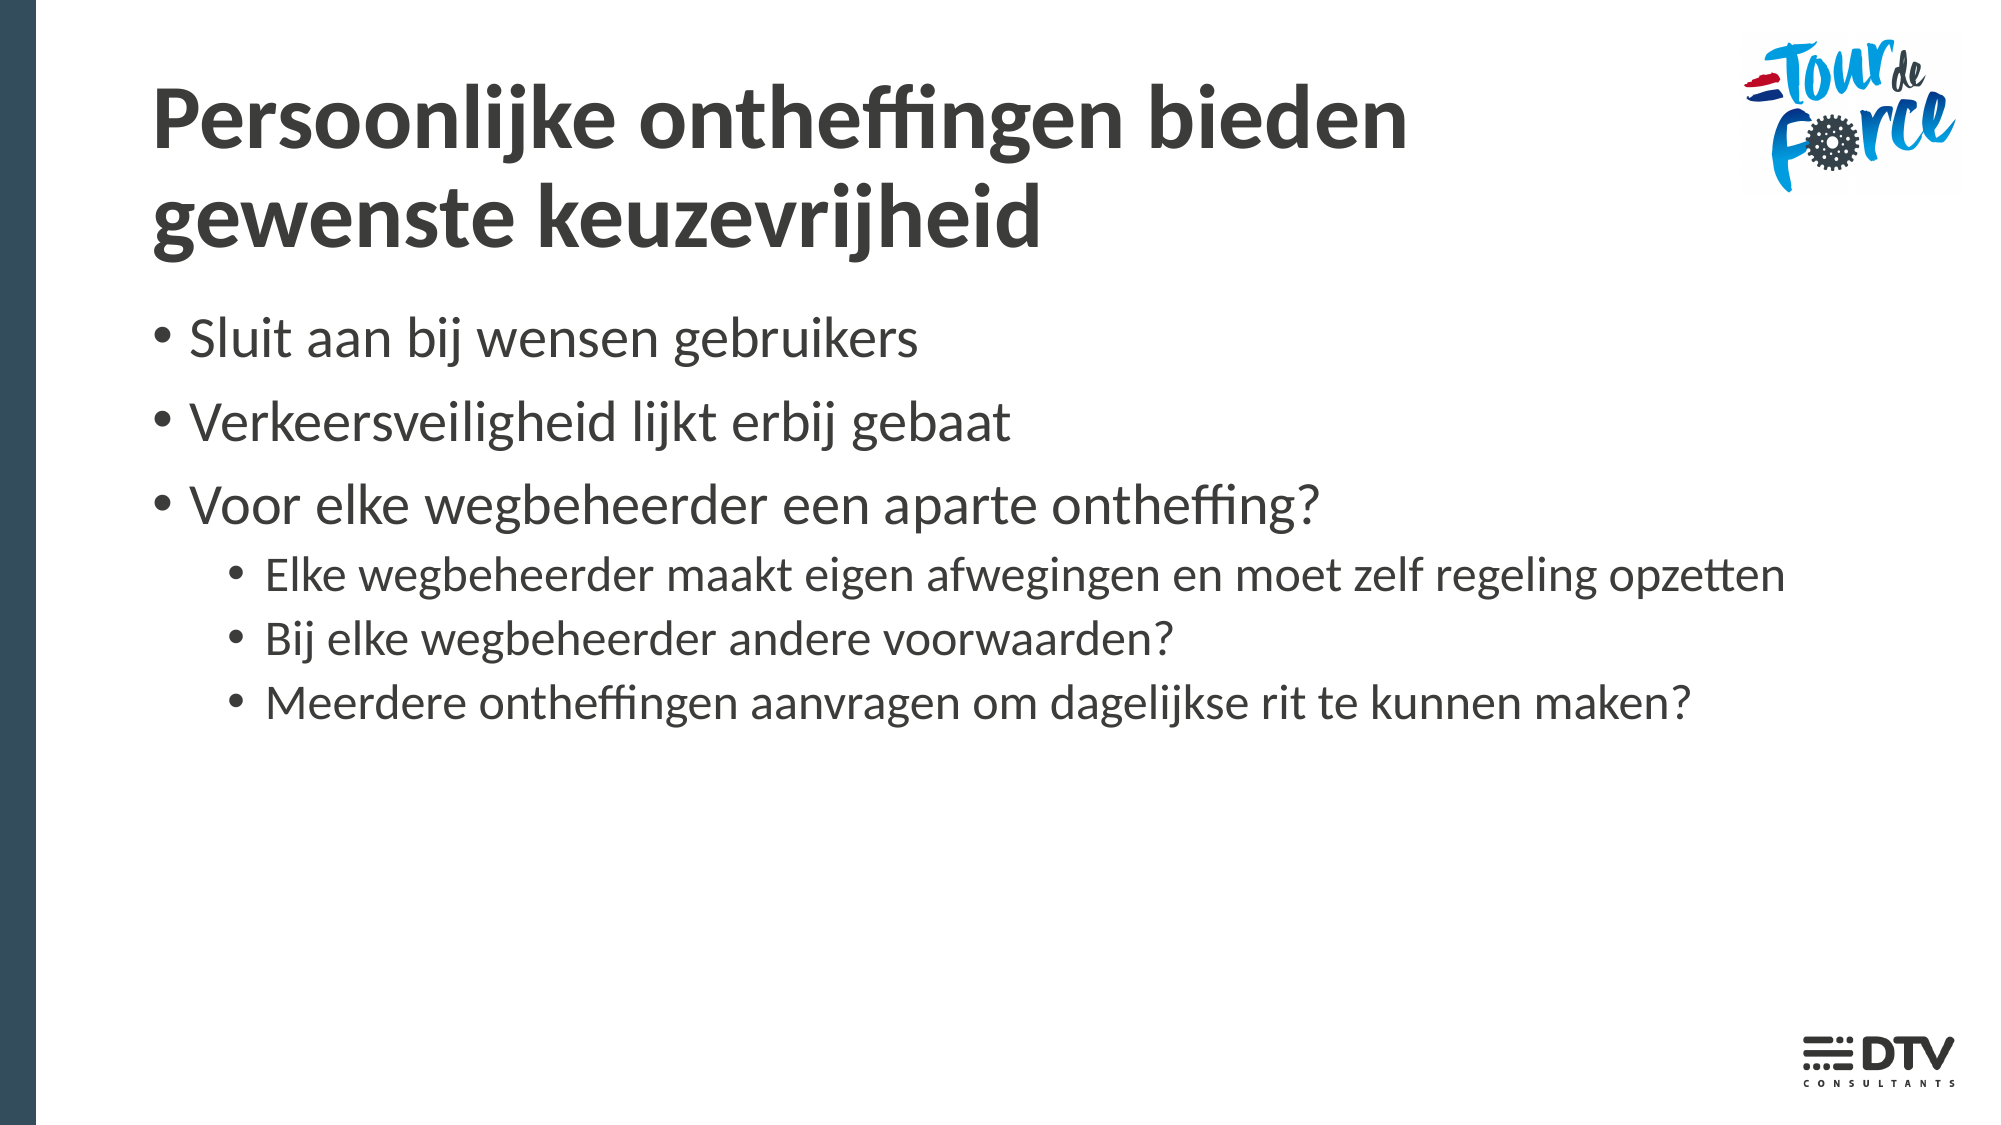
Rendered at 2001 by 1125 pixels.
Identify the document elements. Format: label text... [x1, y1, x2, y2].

title Persoonlijke ontheffingen bieden gewenste keuzevrijheid [137, 59, 1863, 278]
list Sluit aan bij wensen gebruikers Verkeersveiligheid lijkt erbij gebaat Voor elke wegbeheerder een aparte ontheffing? Elke wegbeheerder maakt eigen afwegingen en moet zelf regeling opzetten Bij elke wegbeheerder andere voorwaarden? Meerdere ontheffingen aanvragen om dagelijkse rit te kunnen maken? [137, 299, 1863, 1014]
picture [1793, 1026, 1964, 1096]
picture [1737, 33, 1963, 196]
